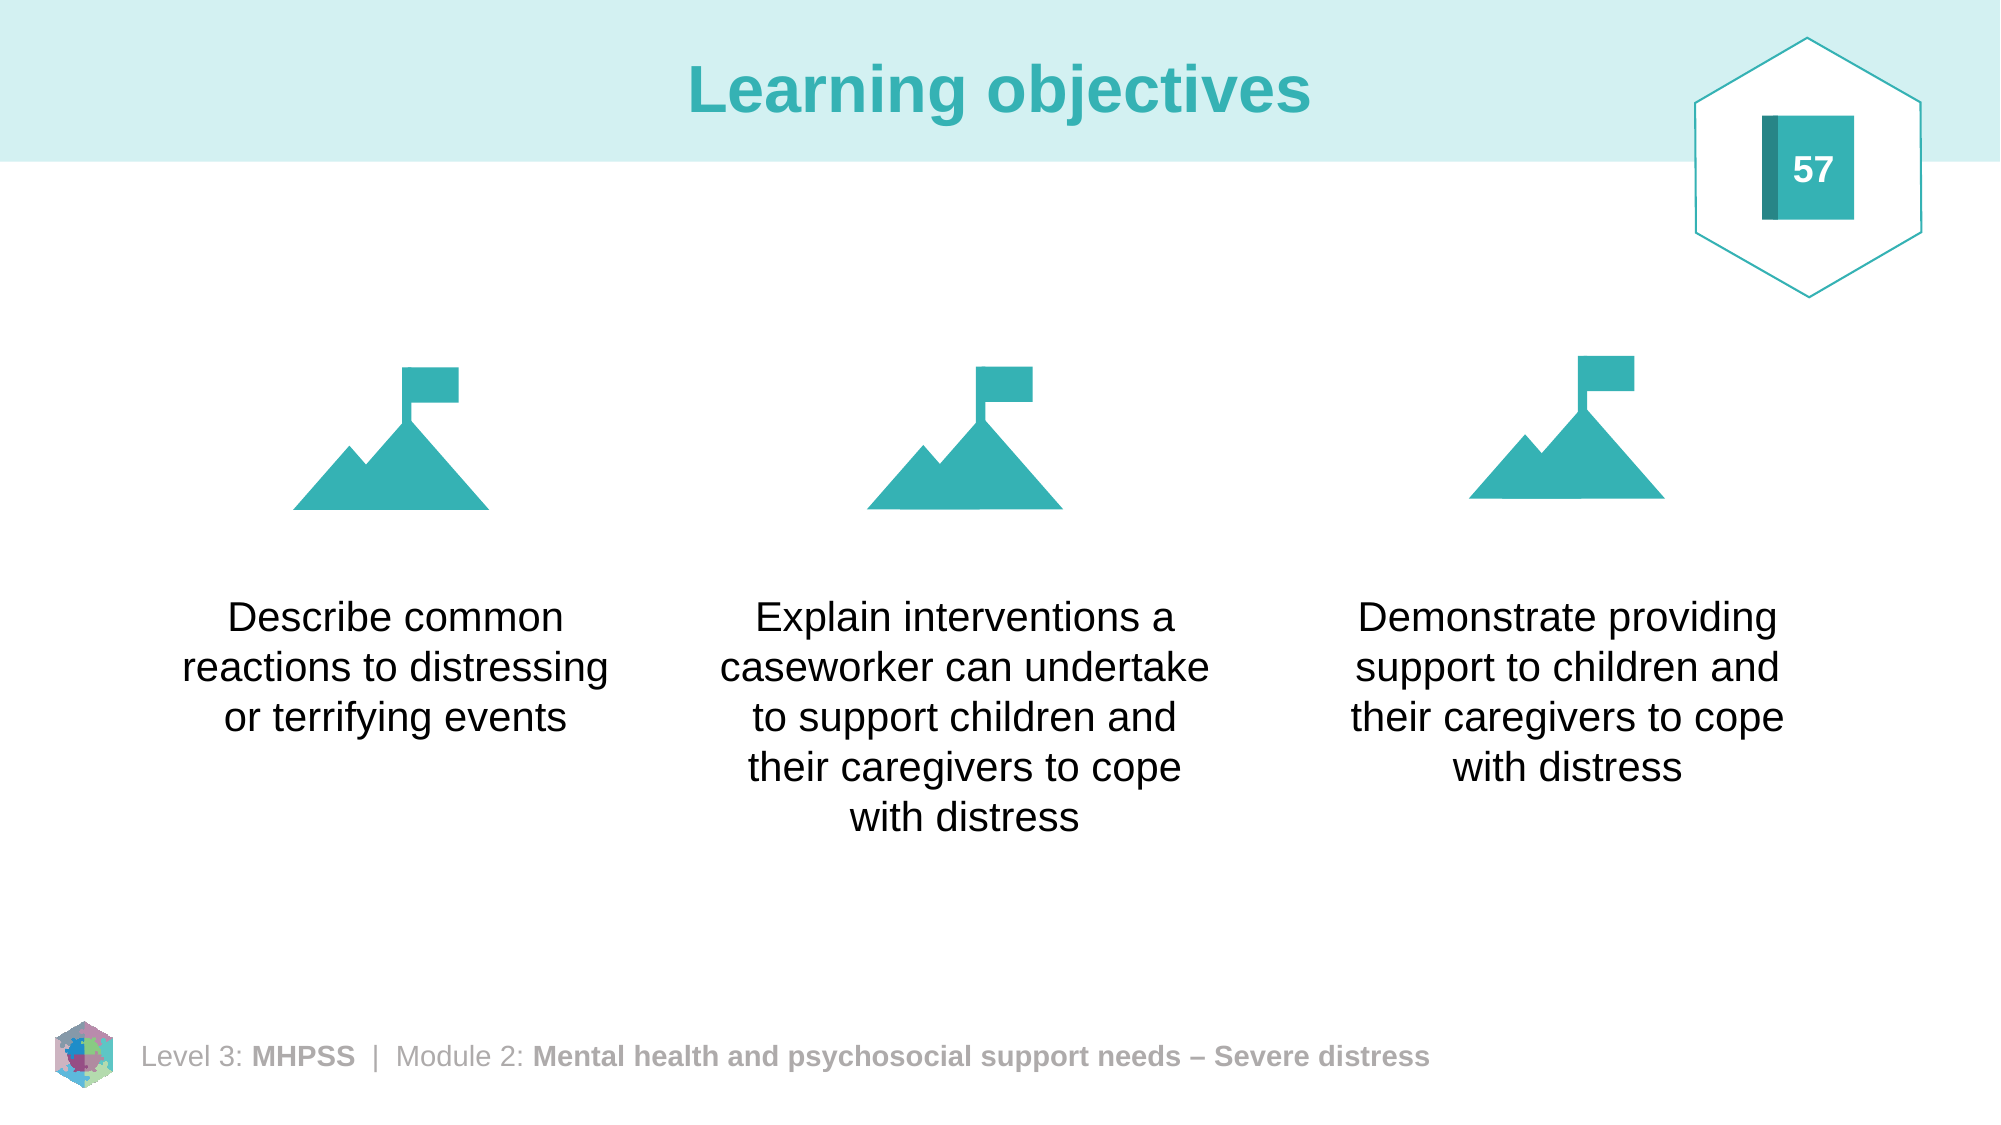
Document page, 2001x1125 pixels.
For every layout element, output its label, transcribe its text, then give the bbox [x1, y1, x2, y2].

text_box Demonstrate providing support to children and their caregivers to cope with distress [1302, 582, 1833, 798]
text_box Describe common reactions to distressing or terrifying events [164, 582, 628, 748]
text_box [292, 367, 490, 511]
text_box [866, 366, 1064, 510]
text_box Explain interventions a caseworker can undertake to support children and their caregivers to cope with distress [699, 582, 1231, 848]
text_box [1695, 37, 1922, 298]
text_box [1468, 355, 1666, 499]
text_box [1761, 115, 1855, 220]
picture [55, 1021, 113, 1088]
title Learning objectives [137, 19, 1863, 163]
